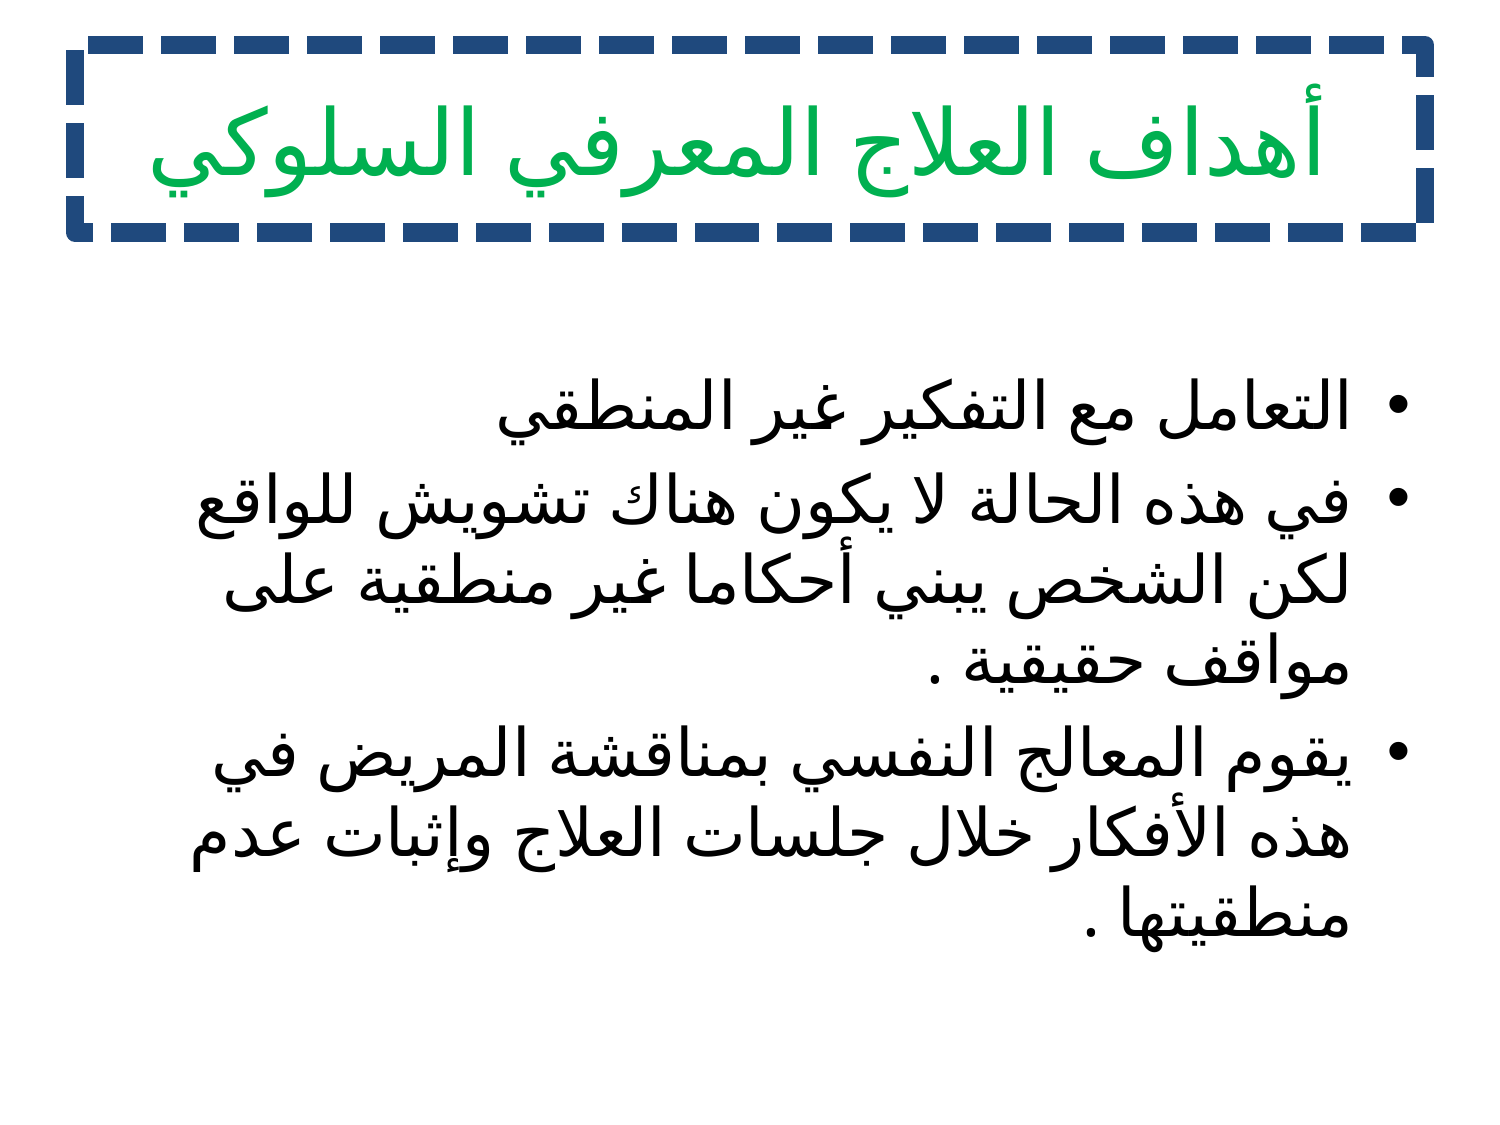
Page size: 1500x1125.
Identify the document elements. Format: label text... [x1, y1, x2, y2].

title أهداف العلاج المعرفي السلوكي [75, 45, 1425, 233]
list التعامل مع التفكير غير المنطقي في هذه الحالة لا يكون هناك تشويش للواقع لكن الشخص يبني أحكاما غير منطقية على مواقف حقيقية . يقوم المعالج النفسي بمناقشة المريض في هذه الأفكار خلال جلسات العلاج وإثبات عدم منطقيتها . [75, 262, 1425, 1005]
